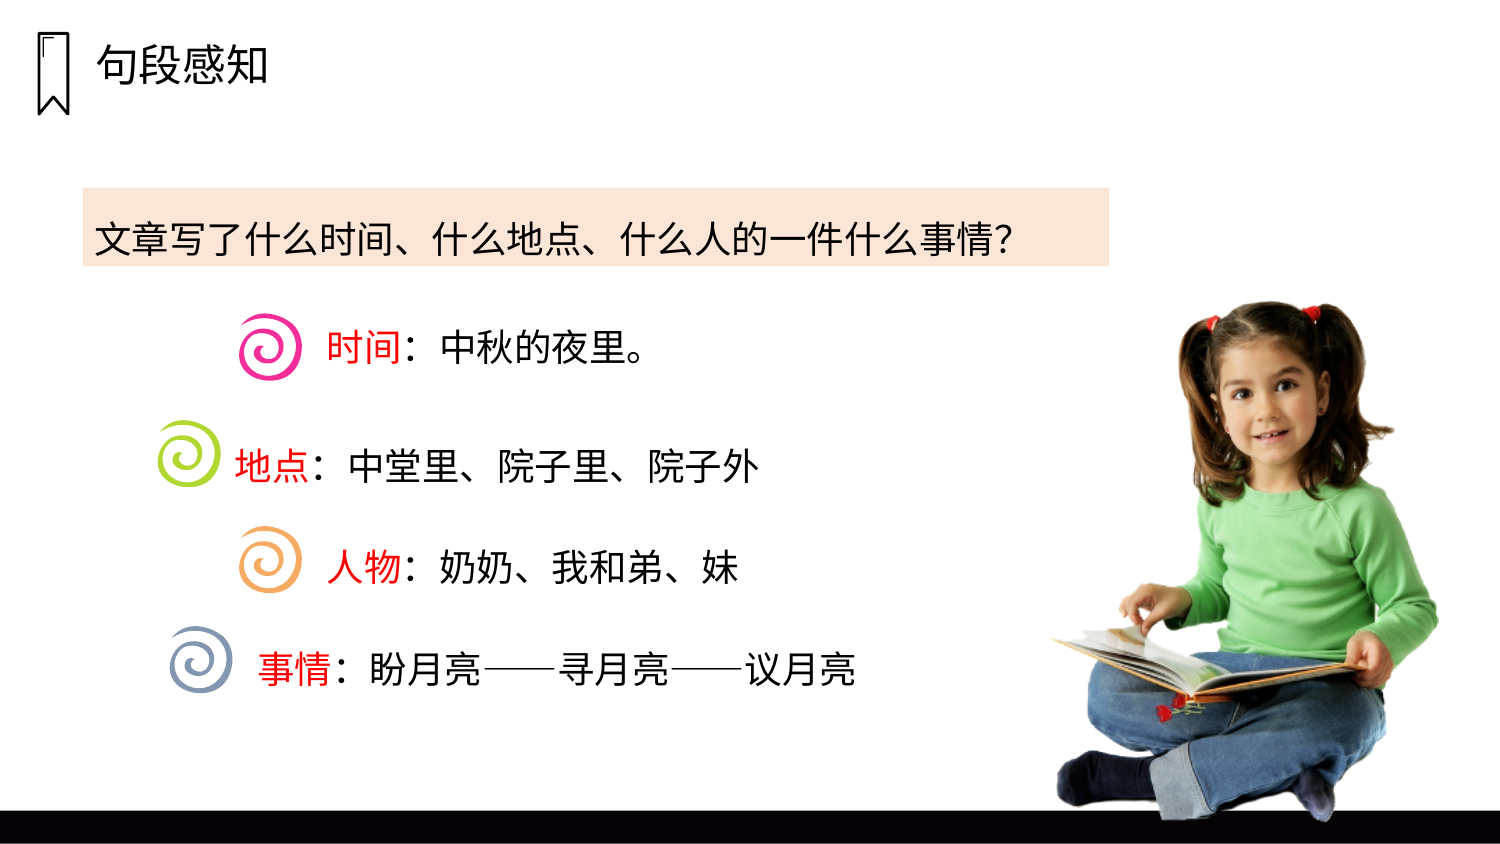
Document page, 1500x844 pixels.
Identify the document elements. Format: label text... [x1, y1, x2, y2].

picture [1049, 300, 1439, 823]
text_box [239, 526, 302, 594]
text_box [157, 420, 221, 488]
text_box 句段感知 [83, 32, 282, 96]
text_box 事情：盼月亮——寻月亮——议月亮 [246, 623, 1049, 713]
text_box 人物：奶奶、我和弟、妹 [315, 522, 1049, 611]
text_box 时间：中秋的夜里。 [315, 302, 1049, 391]
text_box 文章写了什么时间、什么地点、什么人的一件什么事情？ [82, 187, 1110, 267]
text_box [169, 626, 233, 694]
text_box [239, 313, 302, 381]
text_box 地点：中堂里、院子里、院子外 [223, 421, 1049, 510]
